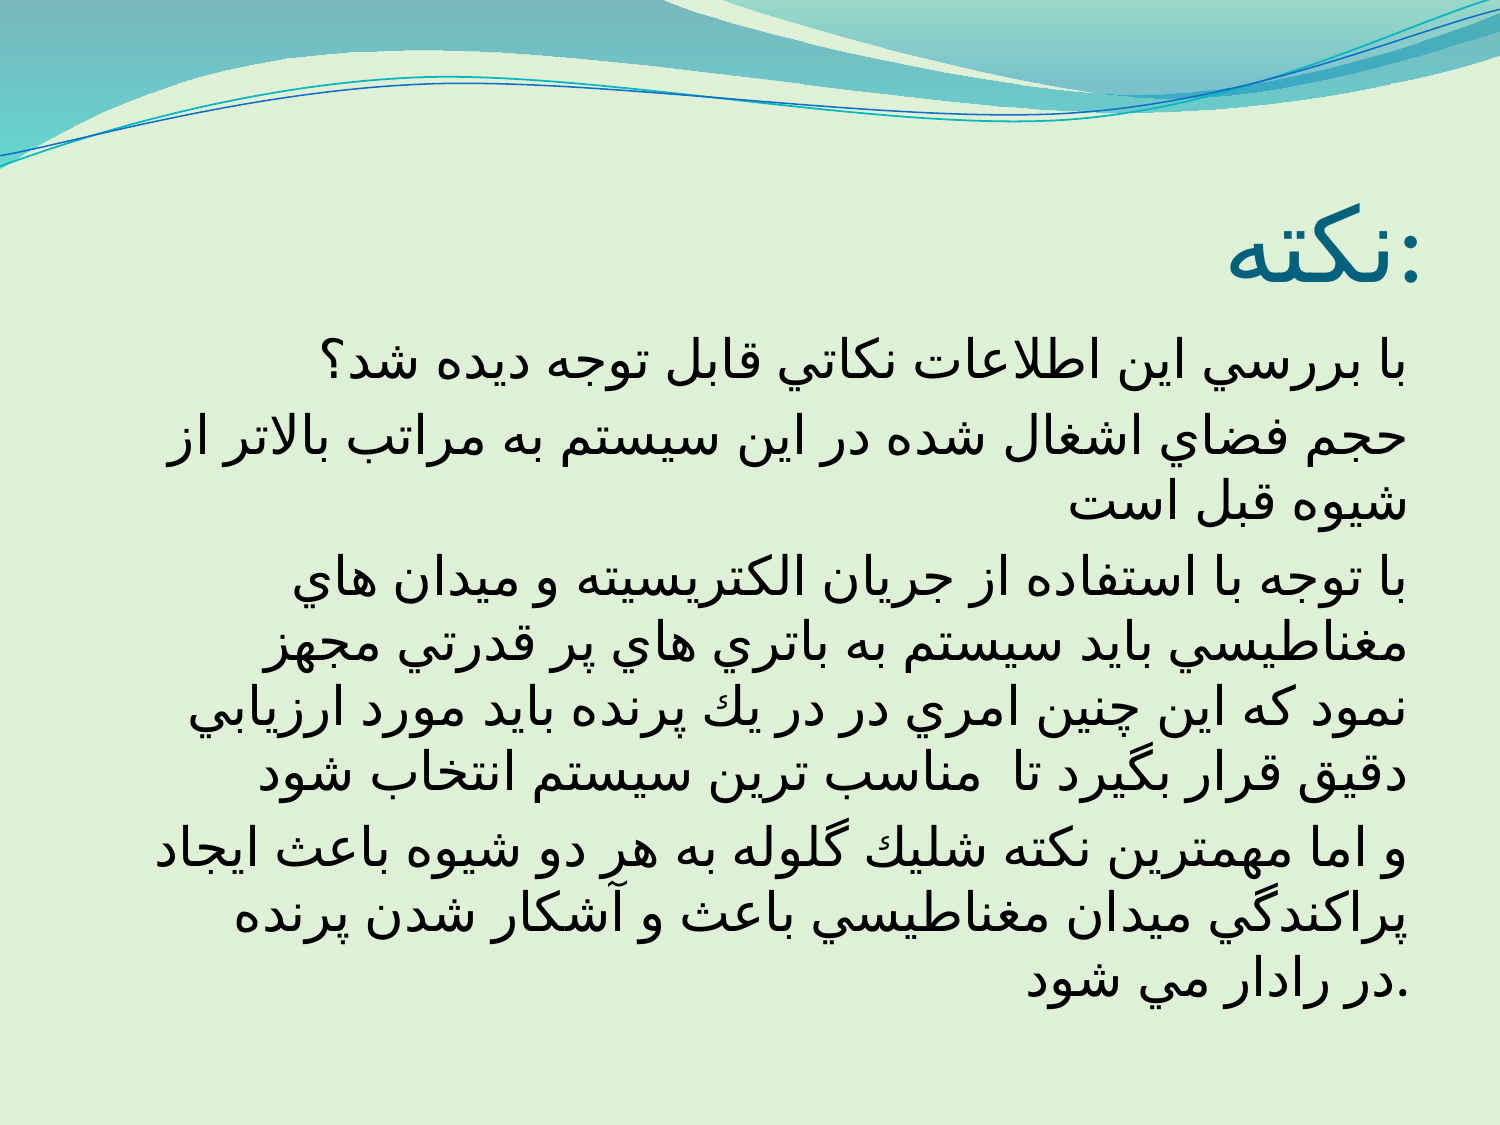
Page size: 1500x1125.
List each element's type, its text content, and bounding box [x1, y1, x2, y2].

title نكته: [75, 115, 1425, 303]
list با بررسي اين اطلاعات نكاتي قابل توجه ديده شد؟ حجم فضاي اشغال شده در اين سيستم به مراتب بالاتر از شيوه قبل است با توجه با استفاده از جريان الكتريسيته و ميدان هاي مغناطيسي بايد سيستم به باتري هاي پر قدرتي مجهز نمود كه اين چنين امري در در يك پرنده بايد مورد ارزيابي دقيق قرار بگيرد تا مناسب ترين سيستم انتخاب شود و اما مهمترين نكته شليك گلوله به هر دو شيوه باعث ايجاد پراكندگي ميدان مغناطيسي باعث و آشكار شدن پرنده در رادار مي شود. [75, 317, 1425, 1038]
